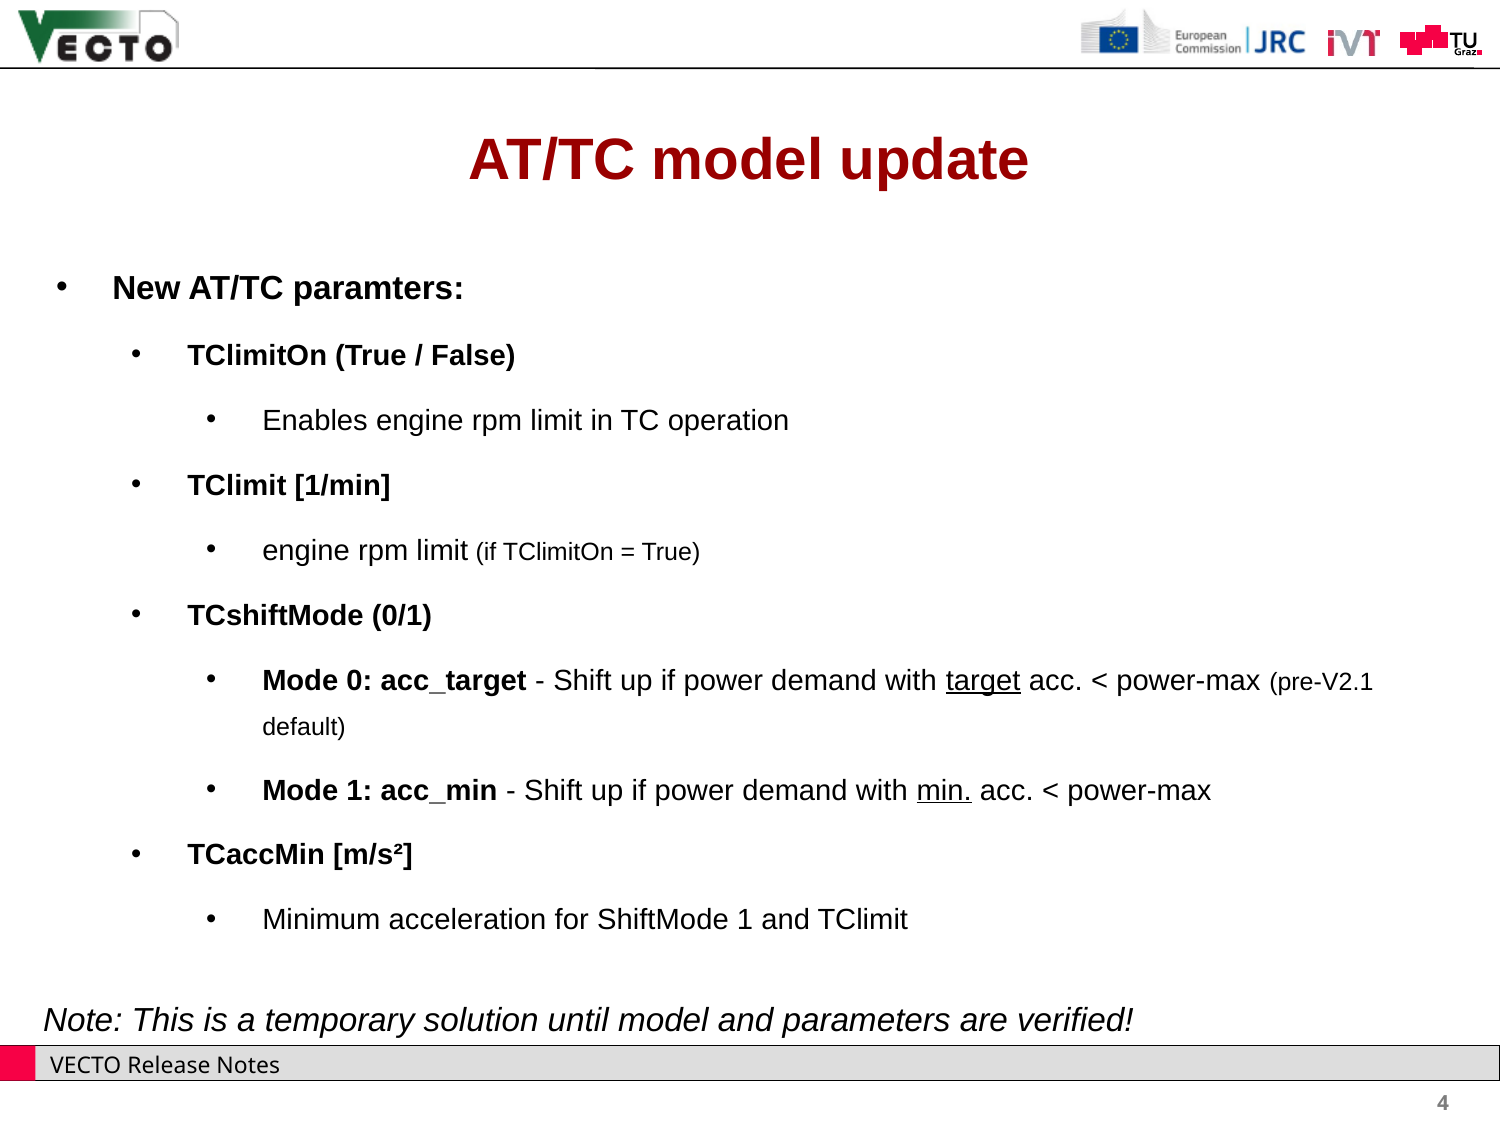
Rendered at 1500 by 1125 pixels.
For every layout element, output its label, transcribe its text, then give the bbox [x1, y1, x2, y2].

picture [1080, 7, 1306, 54]
text_box AT/TC model update [0, 127, 1500, 185]
picture [17, 9, 179, 65]
picture [1328, 30, 1380, 56]
text_box Note: This is a temporary solution until model and parameters are verified! [28, 971, 1363, 1046]
text_box New AT/TC paramters: TClimitOn (True / False) Enables engine rpm limit in TC operation TClimit [1/min] engine rpm limit (if TClimitOn = True) TCshiftMode (0/1) Mode 0: acc_target - Shift up if power demand with target acc. < power-max (pre-V2.1 default) Mode 1: acc_min - Shift up if power demand with min. acc. < power-max TCaccMin [m/s²] Minimum acceleration for ShiftMode 1 and TClimit [41, 238, 1436, 943]
